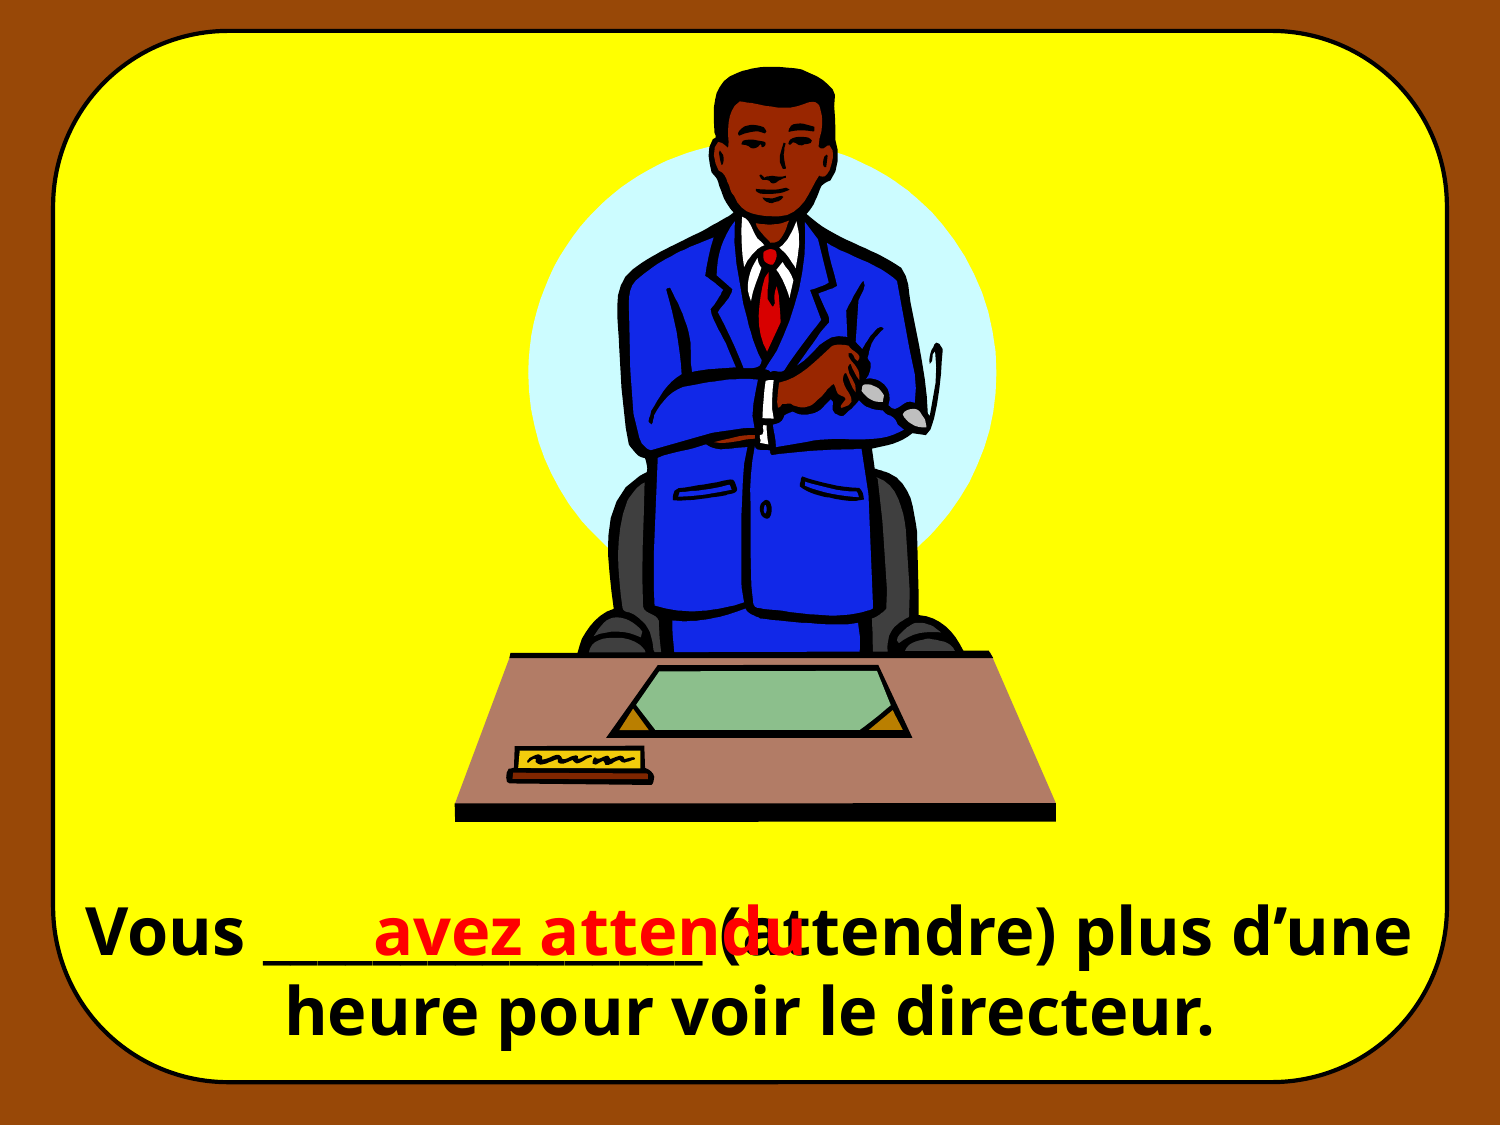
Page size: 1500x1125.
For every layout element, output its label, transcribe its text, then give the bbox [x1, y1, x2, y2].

text_box [50, 28, 1450, 934]
text_box [133, 1057, 1367, 1085]
picture [454, 66, 1057, 823]
text_box Vous ________________ (attendre) plus d’une heure pour voir le directeur. [53, 881, 1447, 1057]
text_box avez attendu [265, 881, 916, 977]
